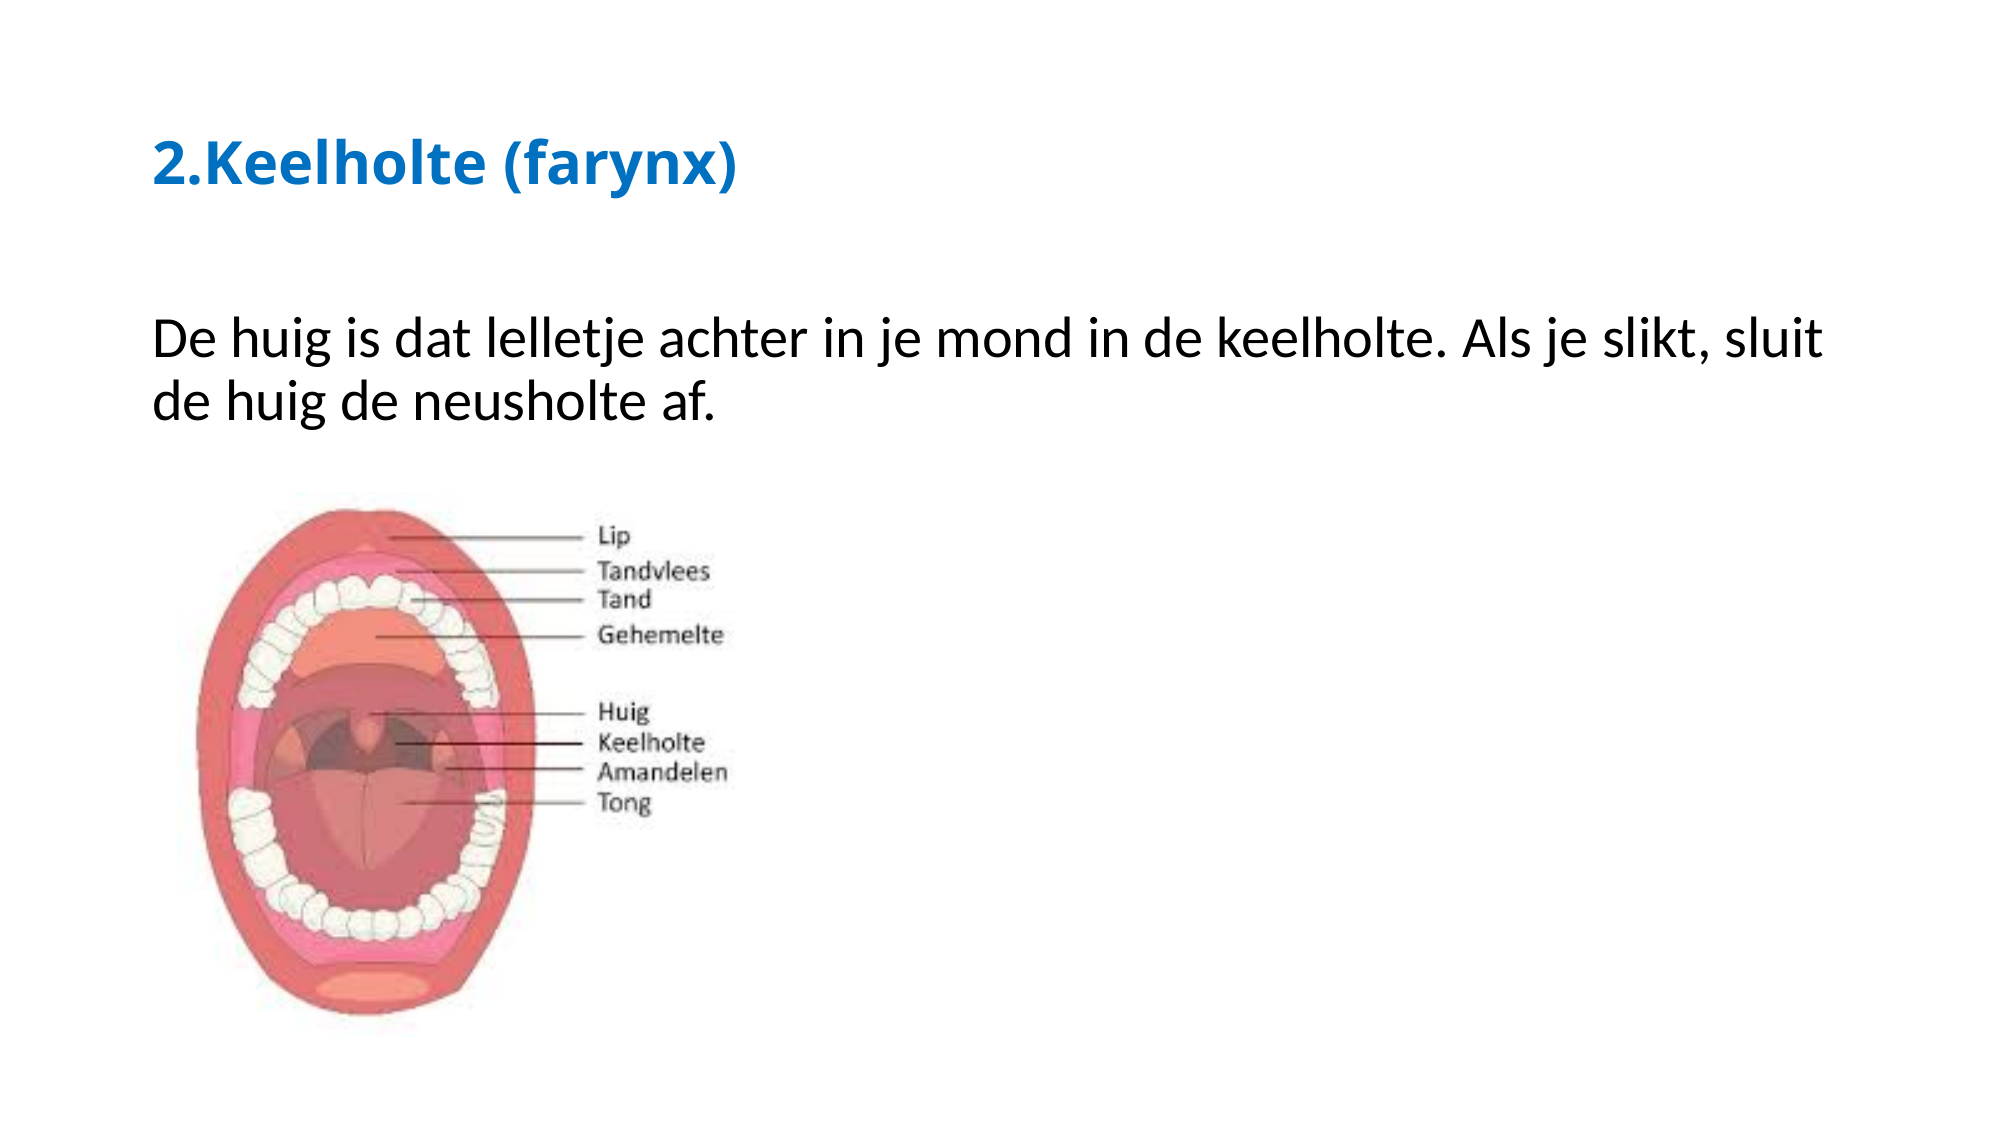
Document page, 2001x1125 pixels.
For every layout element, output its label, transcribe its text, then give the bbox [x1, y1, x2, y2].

picture [177, 492, 750, 1037]
list De huig is dat lelletje achter in je mond in de keelholte. Als je slikt, sluit de huig de neusholte af. [137, 299, 1863, 1014]
title 2.Keelholte (farynx) [137, 59, 1863, 278]
